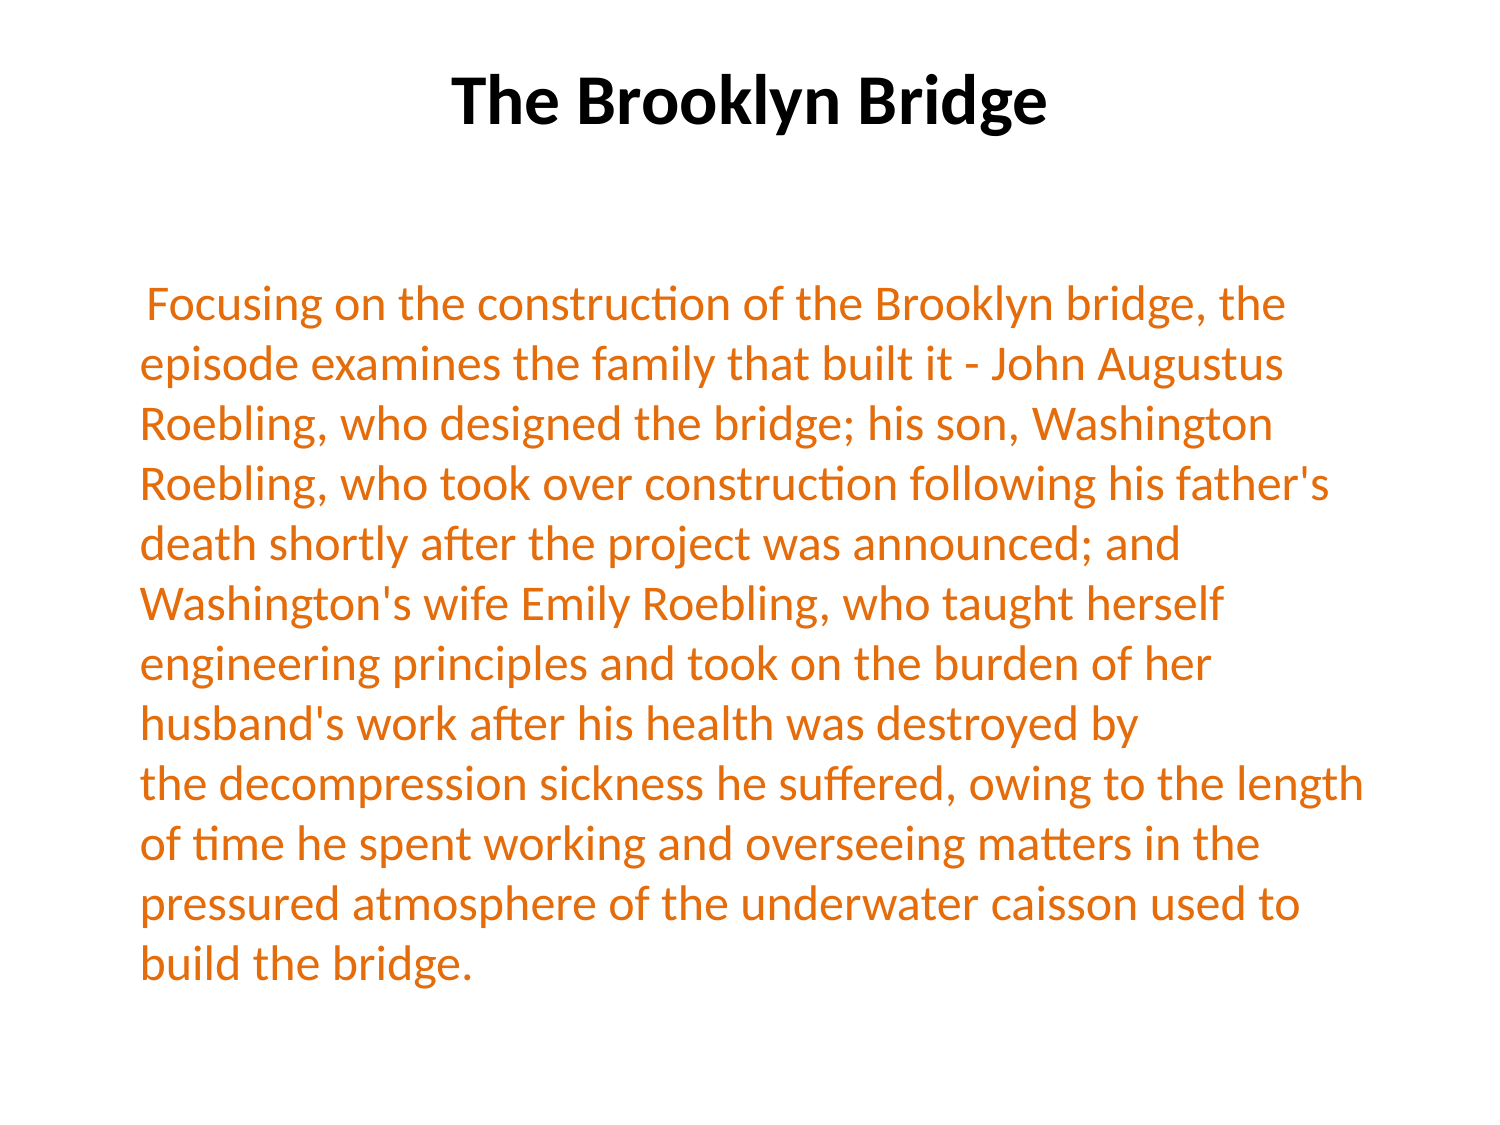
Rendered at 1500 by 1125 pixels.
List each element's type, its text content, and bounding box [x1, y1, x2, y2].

list Focusing on the construction of the Brooklyn bridge, the episode examines the family that built it - John Augustus Roebling, who designed the bridge; his son, Washington Roebling, who took over construction following his father's death shortly after the project was announced; and Washington's wife Emily Roebling, who taught herself engineering principles and took on the burden of her husband's work after his health was destroyed by the decompression sickness he suffered, owing to the length of time he spent working and overseeing matters in the pressured atmosphere of the underwater caisson used to build the bridge. [75, 262, 1425, 1005]
title The Brooklyn Bridge [75, 45, 1425, 233]
